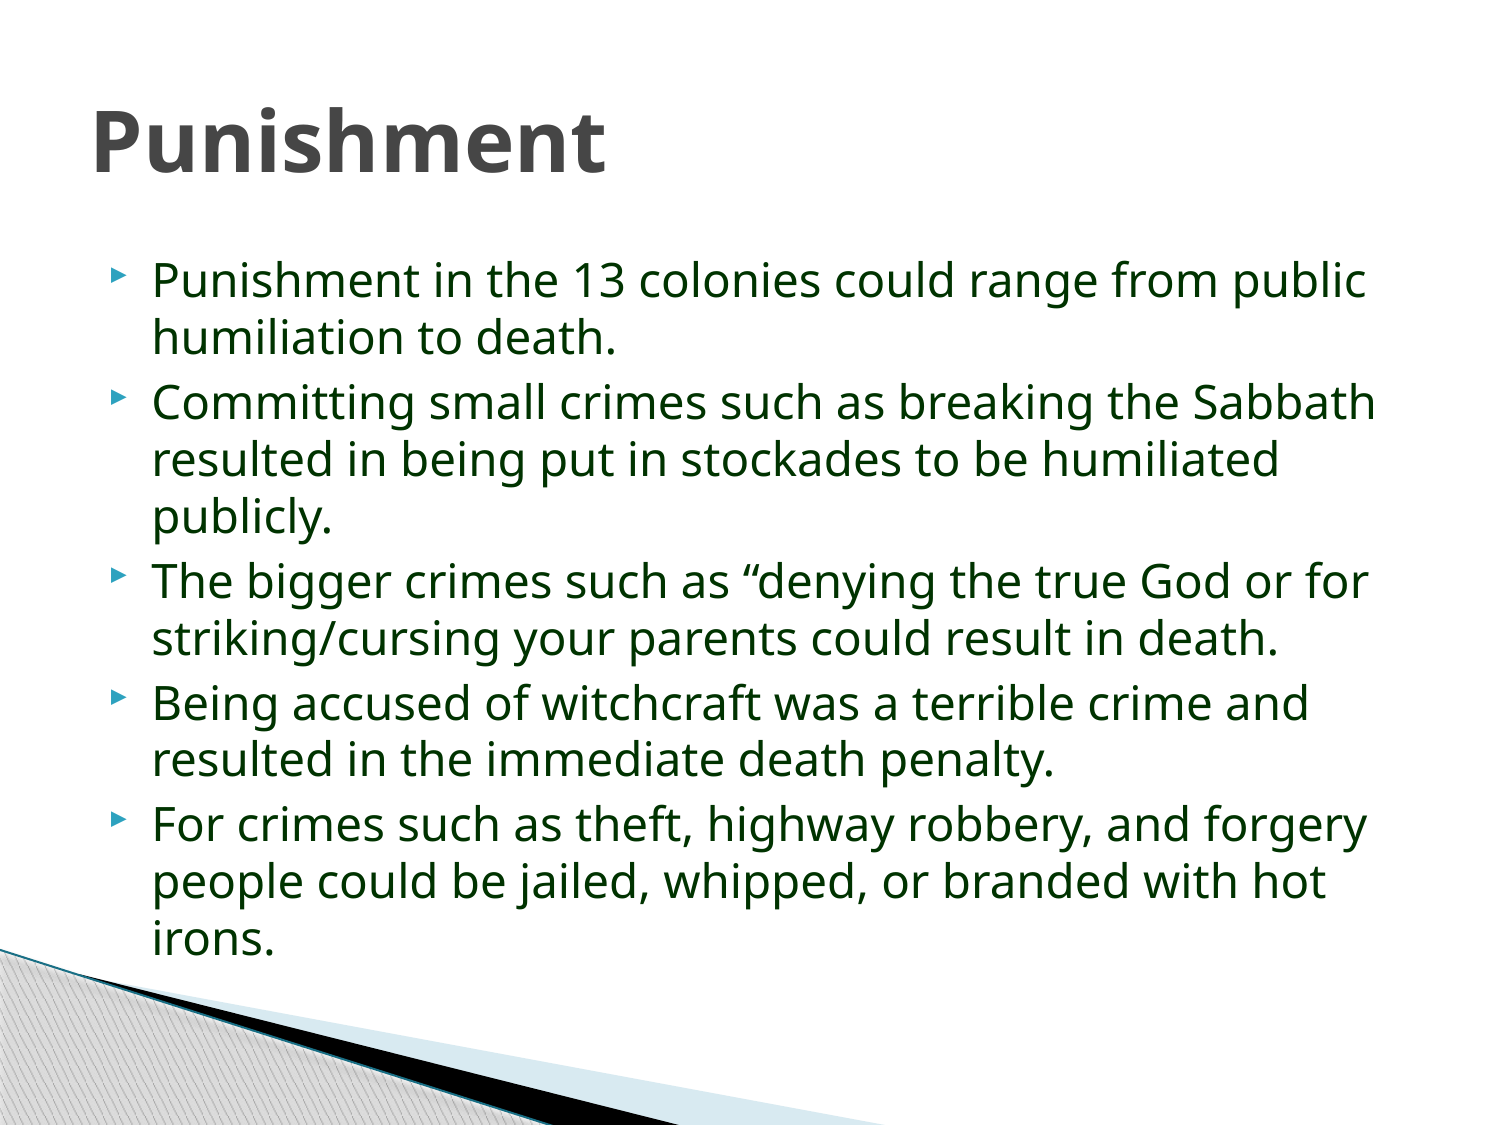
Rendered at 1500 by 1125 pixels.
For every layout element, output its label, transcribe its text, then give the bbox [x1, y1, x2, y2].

list Punishment in the 13 colonies could range from public humiliation to death. Committing small crimes such as breaking the Sabbath resulted in being put in stockades to be humiliated publicly. The bigger crimes such as “denying the true God or for striking/cursing your parents could result in death. Being accused of witchcraft was a terrible crime and resulted in the immediate death penalty. For crimes such as theft, highway robbery, and forgery people could be jailed, whipped, or branded with hot irons. [75, 243, 1425, 986]
title Punishment [75, 45, 1425, 233]
